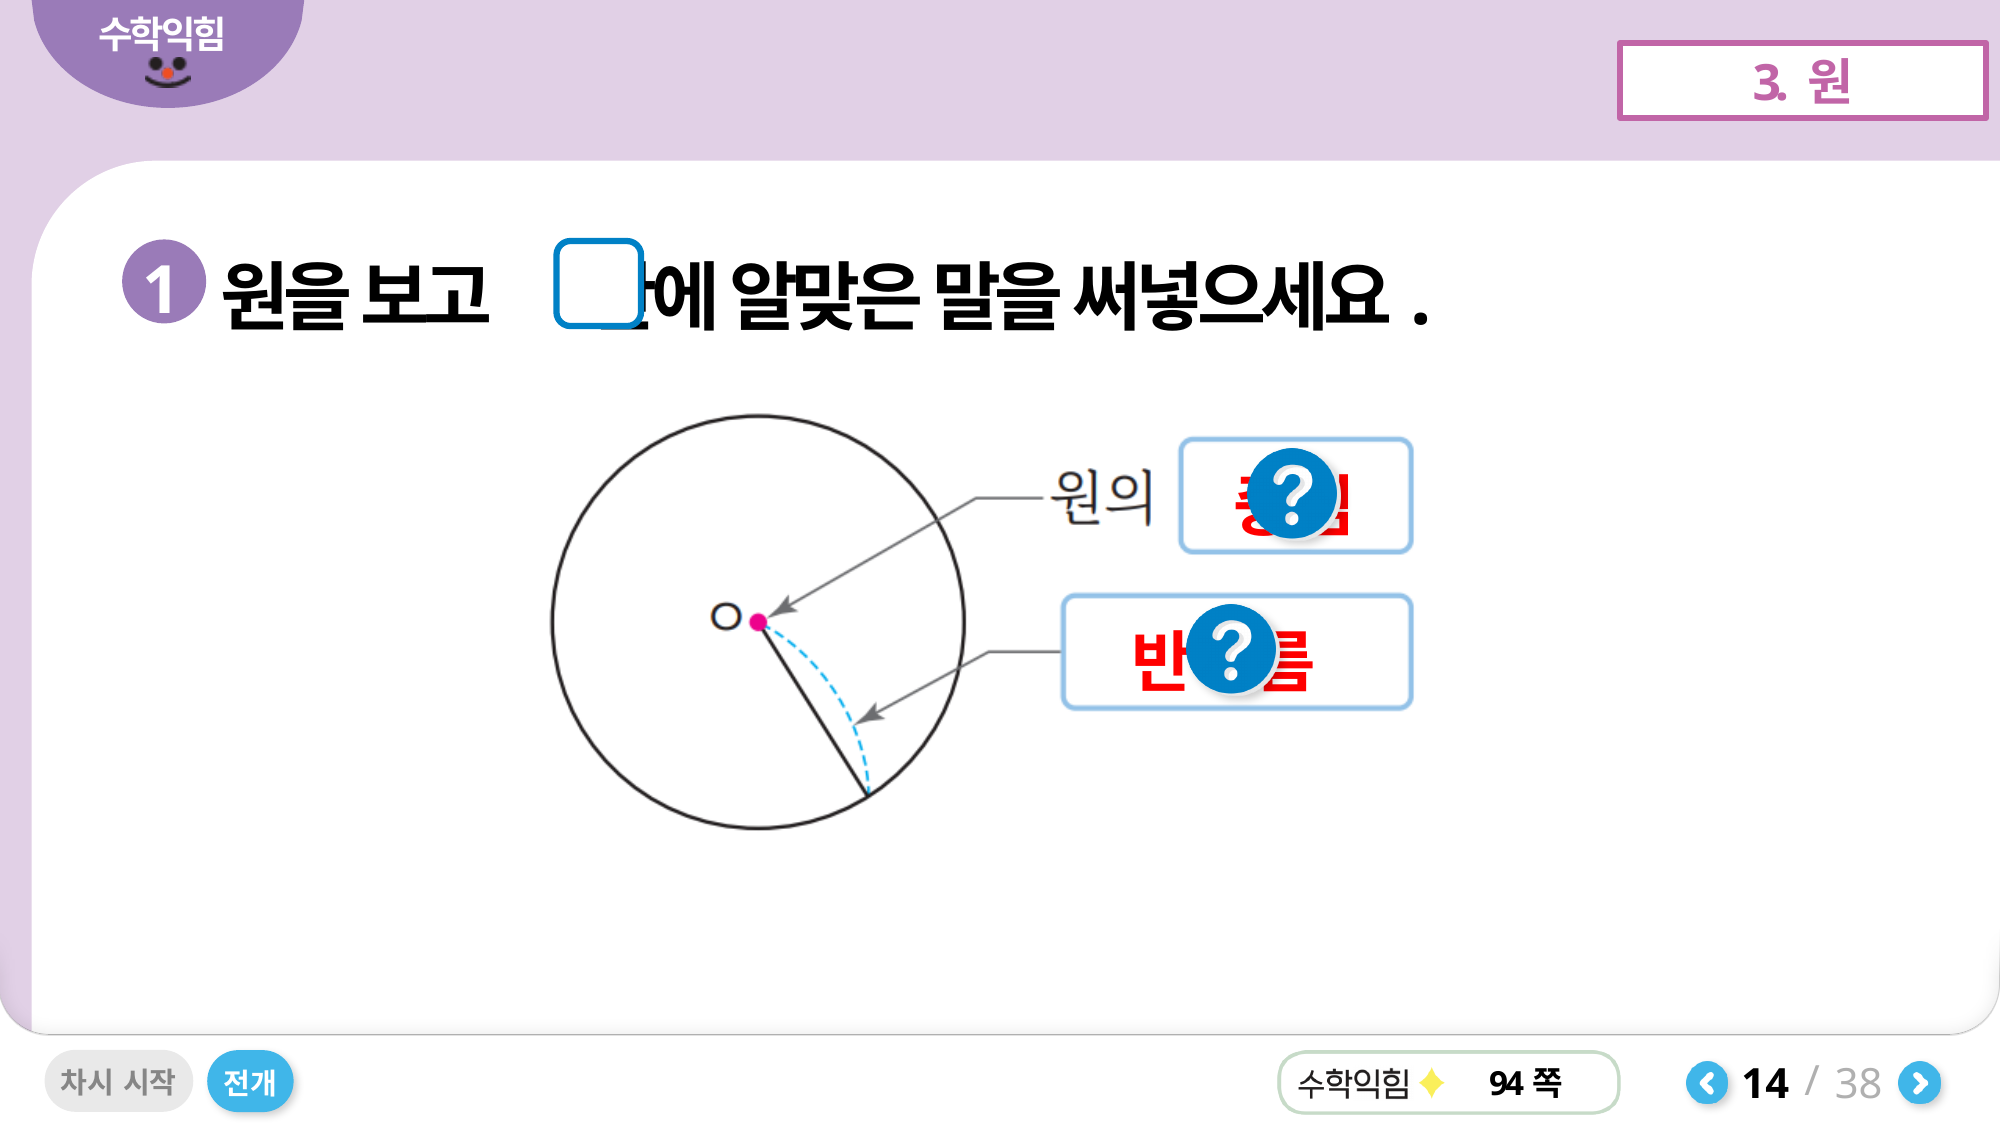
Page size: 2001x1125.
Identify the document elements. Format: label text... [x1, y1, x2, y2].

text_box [1276, 1049, 1621, 1116]
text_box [1685, 1061, 1941, 1104]
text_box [38, 1048, 297, 1114]
text_box [556, 240, 642, 327]
text_box 원을 보고 안에 알맞은 말을 써넣으세요. [220, 231, 2000, 362]
picture [145, 57, 191, 88]
text_box 1 [122, 239, 207, 324]
picture [506, 384, 1464, 843]
text_box 3. 원 [1619, 43, 1987, 118]
picture [0, 929, 2000, 1125]
